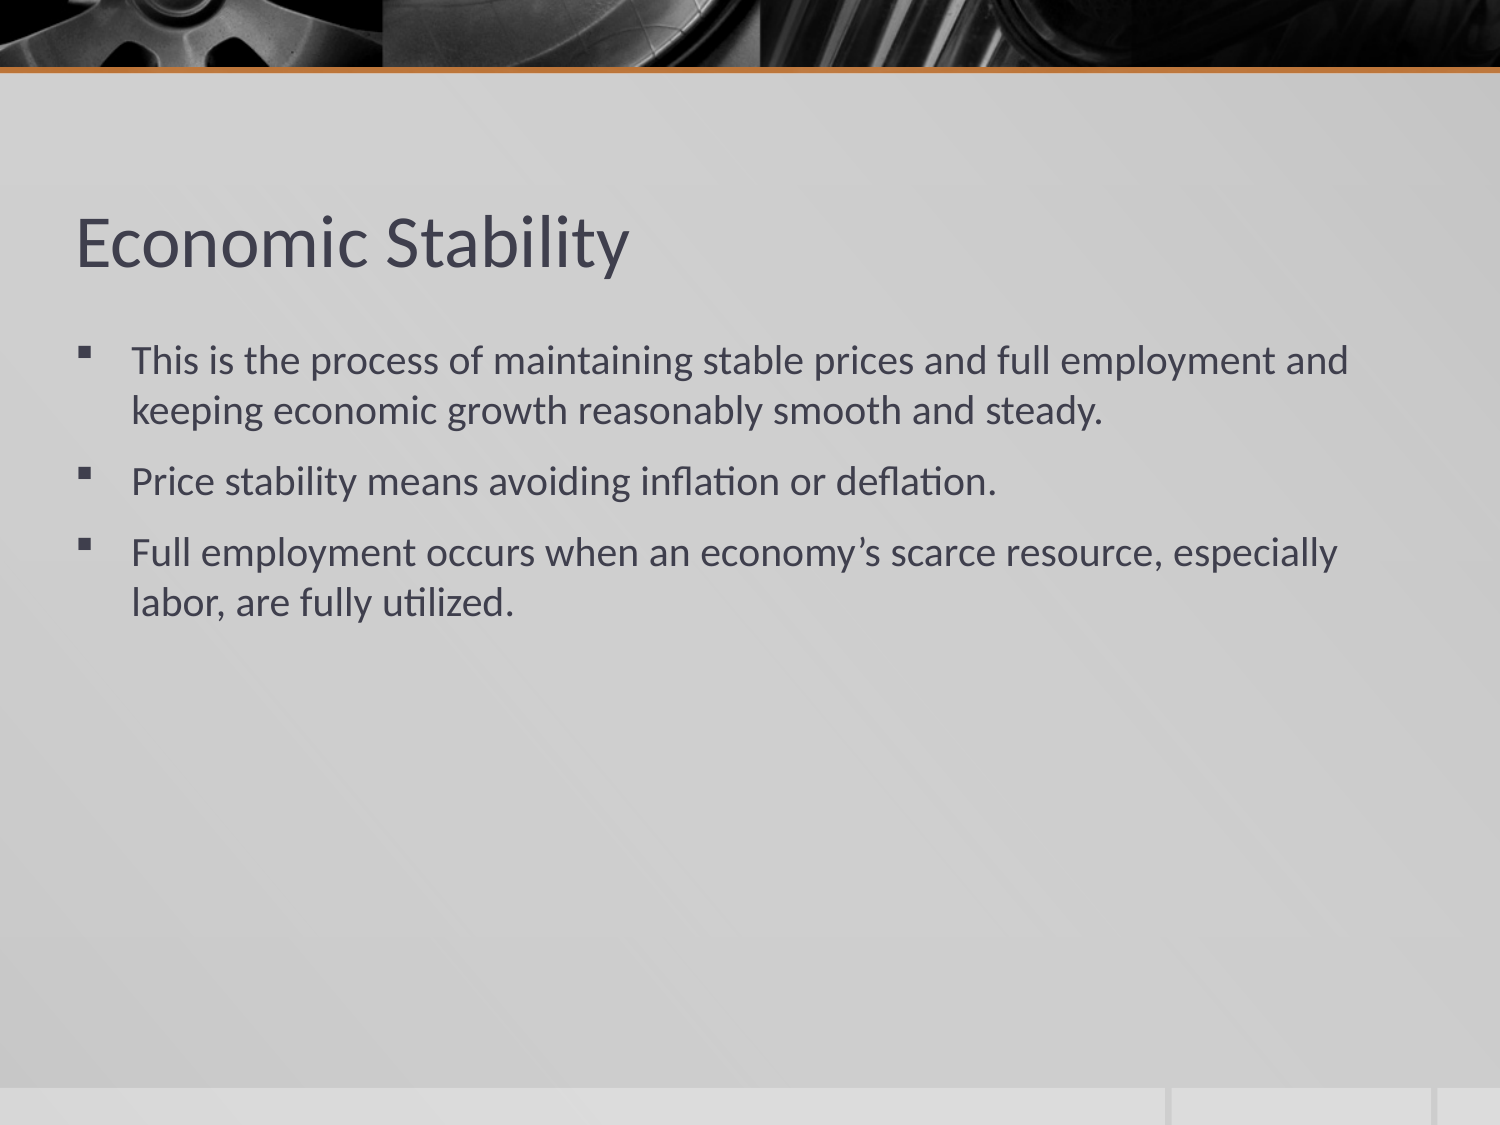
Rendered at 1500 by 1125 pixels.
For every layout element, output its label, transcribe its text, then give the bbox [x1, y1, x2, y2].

list This is the process of maintaining stable prices and full employment and keeping economic growth reasonably smooth and steady. Price stability means avoiding inflation or deflation. Full employment occurs when an economy’s scarce resource, especially labor, are fully utilized. [75, 324, 1425, 1005]
picture [0, 0, 1500, 67]
title Economic Stability [75, 162, 1425, 313]
